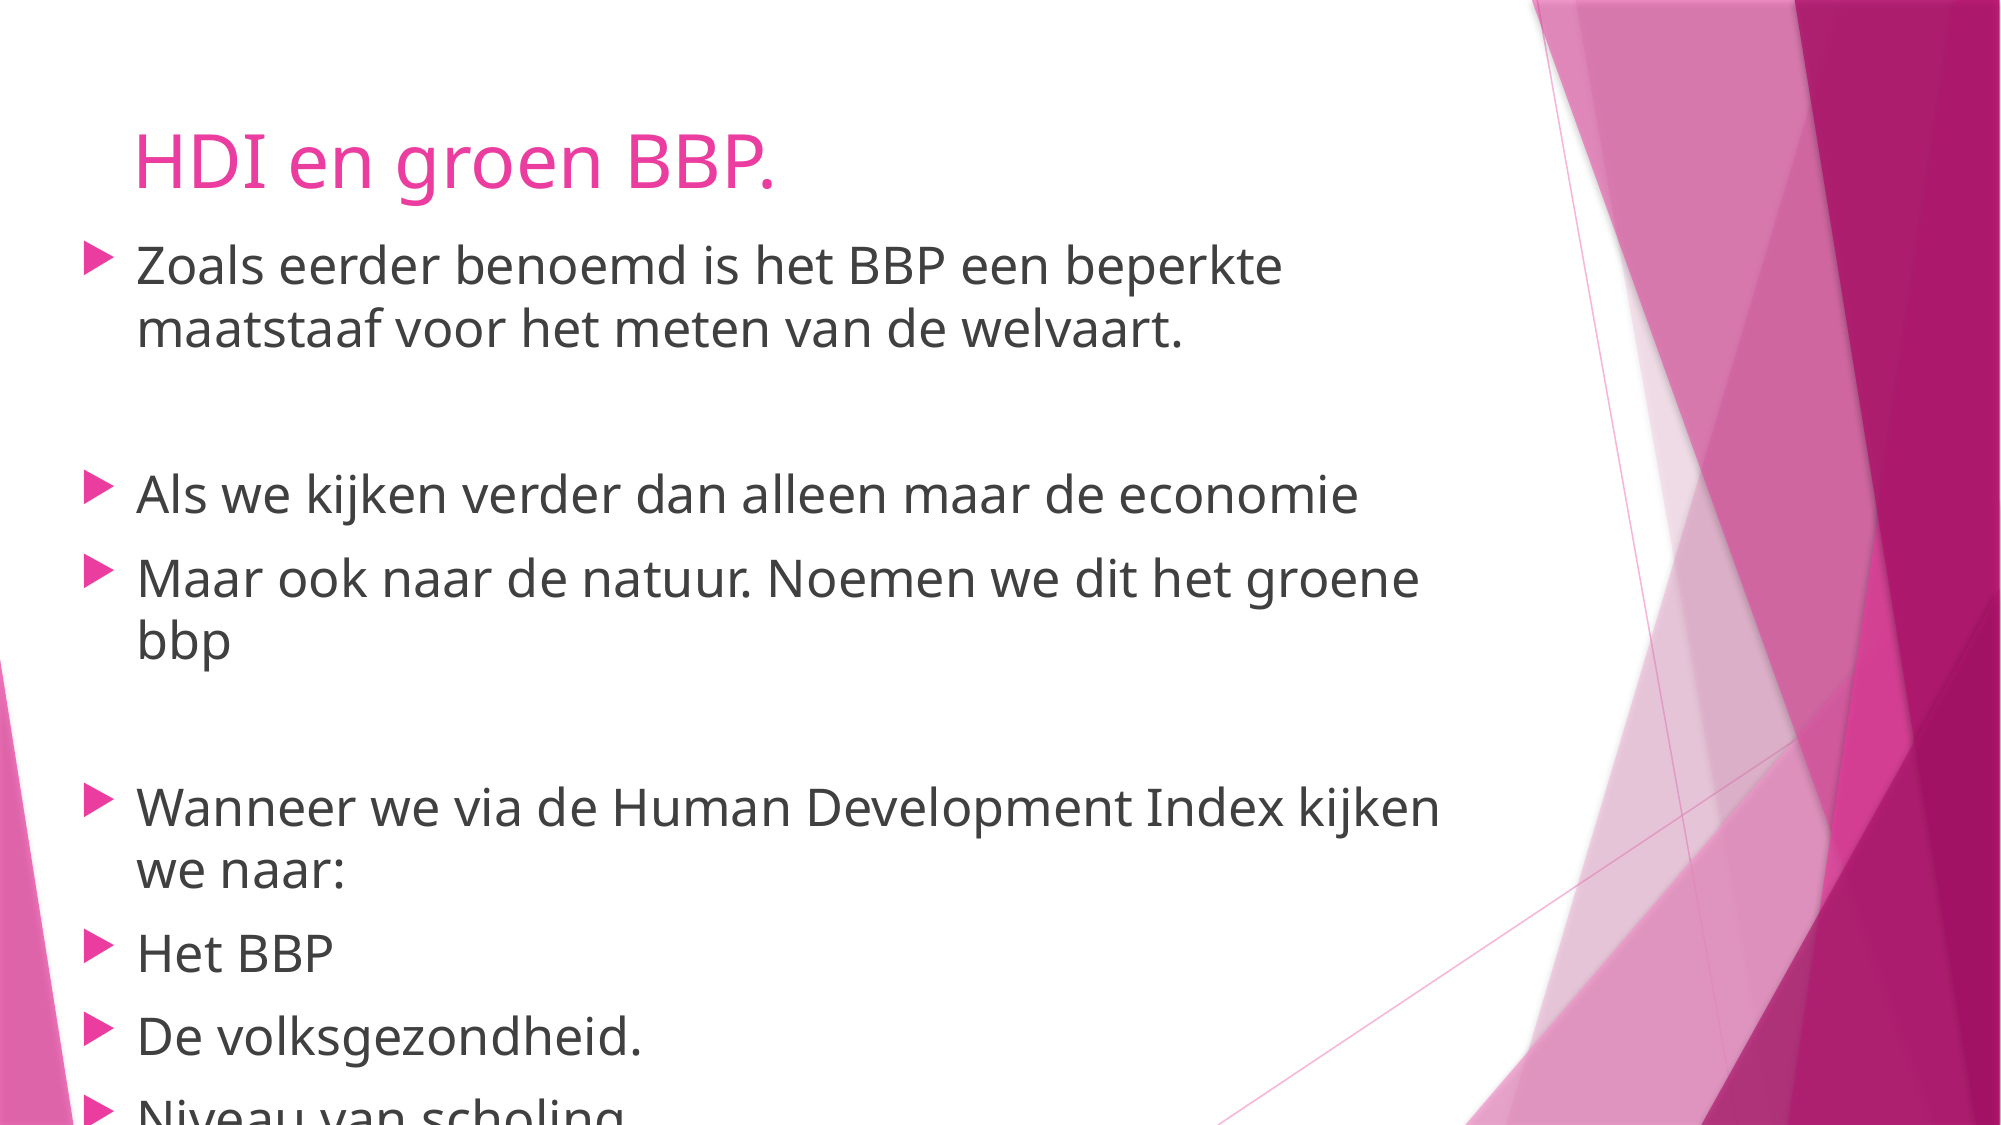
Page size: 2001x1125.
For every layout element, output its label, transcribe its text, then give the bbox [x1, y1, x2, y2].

title HDI en groen BBP. [117, 105, 1528, 224]
list Zoals eerder benoemd is het BBP een beperkte maatstaaf voor het meten van de welvaart. Als we kijken verder dan alleen maar de economie Maar ook naar de natuur. Noemen we dit het groene bbp Wanneer we via de Human Development Index kijken we naar: Het BBP De volksgezondheid. Niveau van scholing. [65, 224, 1528, 995]
